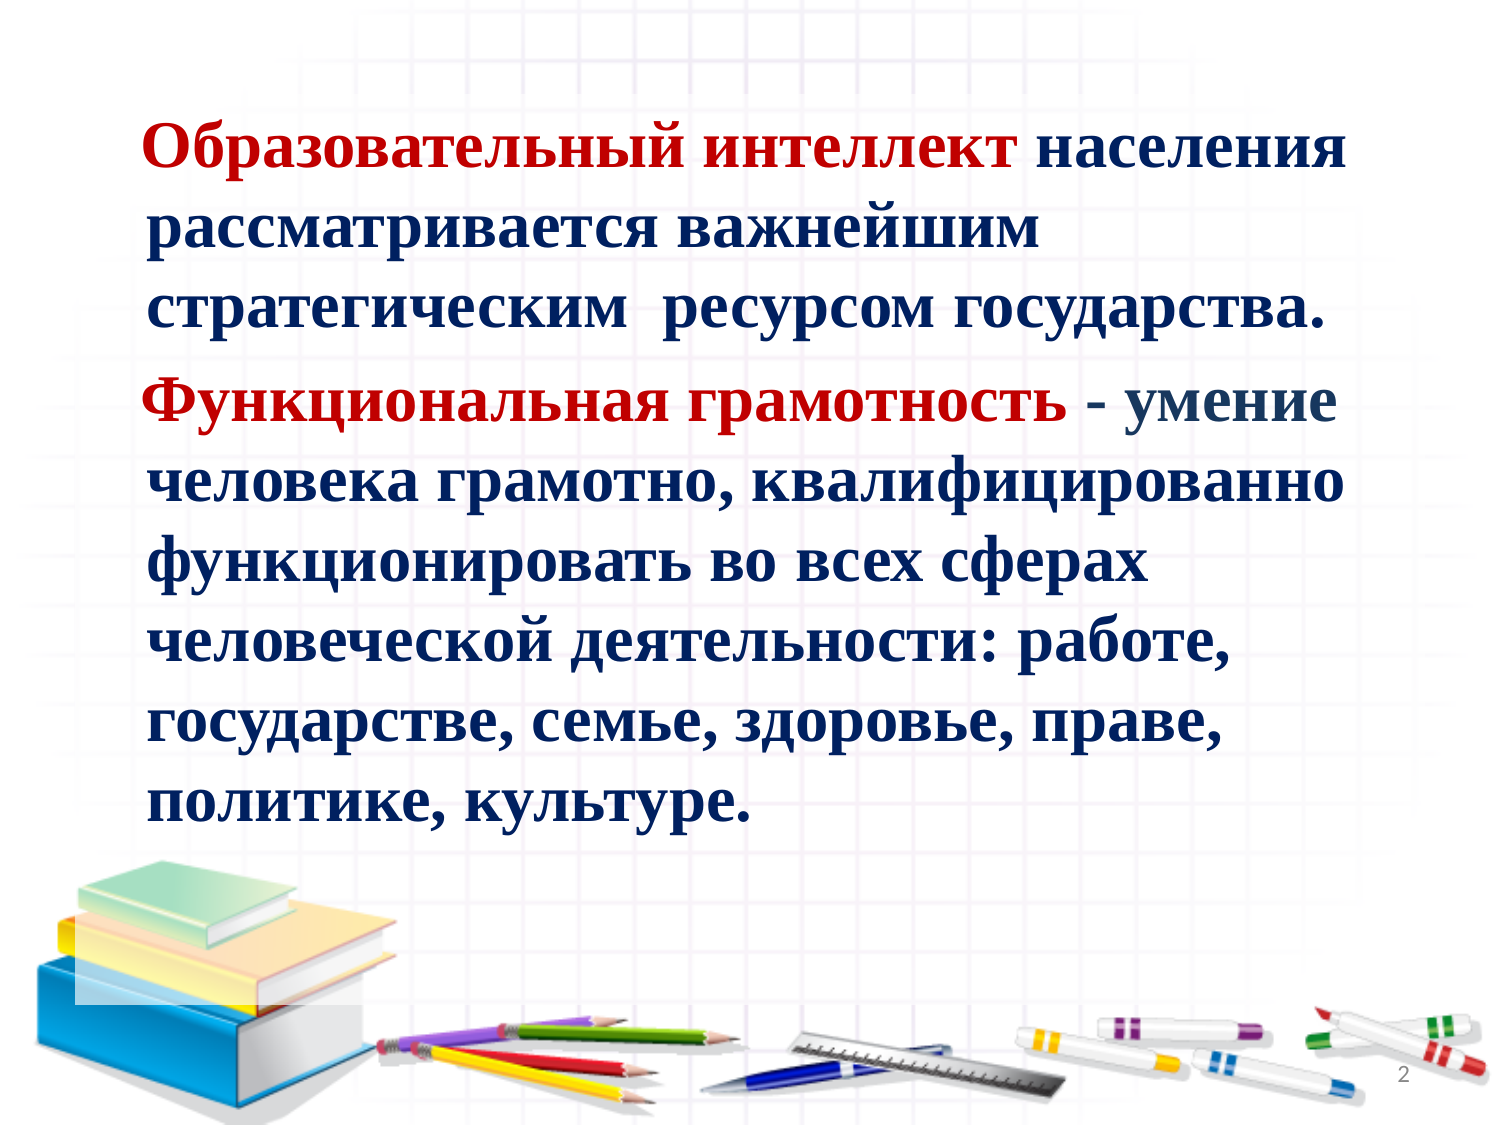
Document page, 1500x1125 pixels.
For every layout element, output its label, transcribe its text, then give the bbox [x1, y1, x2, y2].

picture [0, 0, 1500, 1125]
list Образовательный интеллект населения рассматривается важнейшим стратегическим ресурсом государства. Функциональная грамотность - умение человека грамотно, квалифицированно функционировать во всех сферах человеческой деятельности: работе, государстве, семье, здоровье, праве, политике, культуре. [75, 93, 1425, 1005]
slide_number 2 [1074, 1042, 1425, 1103]
